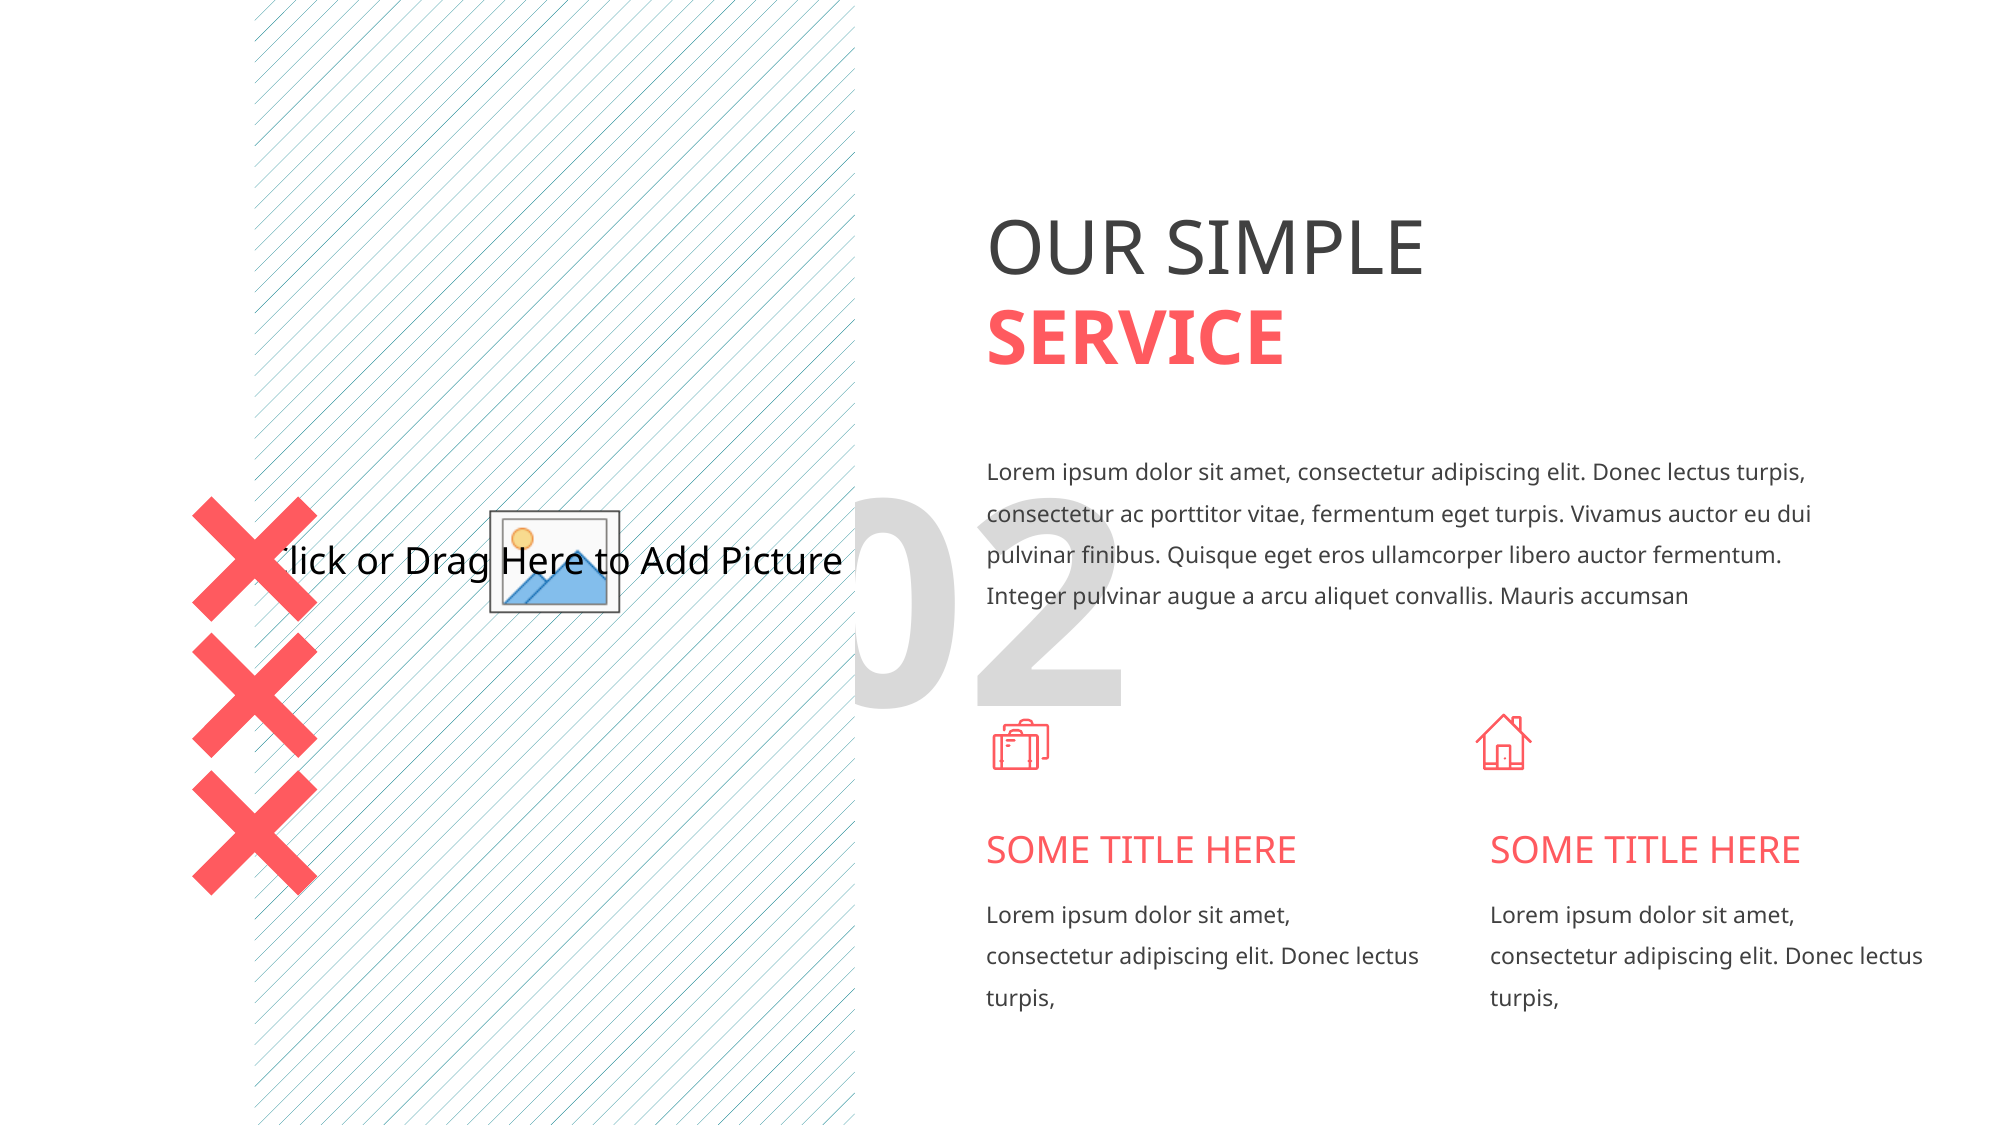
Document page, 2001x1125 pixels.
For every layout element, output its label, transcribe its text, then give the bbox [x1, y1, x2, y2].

text_box SOME TITLE HERE [1475, 819, 1900, 879]
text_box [179, 484, 330, 908]
text_box OUR SIMPLE SERVICE [971, 191, 1630, 387]
text_box [1475, 713, 1532, 771]
text_box SOME TITLE HERE [971, 819, 1396, 879]
text_box Lorem ipsum dolor sit amet, consectetur adipiscing elit. Donec lectus turpis, [1475, 879, 1944, 1018]
text_box [1002, 718, 1050, 760]
text_box Lorem ipsum dolor sit amet, consectetur adipiscing elit. Donec lectus turpis, [971, 879, 1439, 1018]
picture [254, 0, 855, 1125]
text_box [992, 728, 1039, 770]
text_box Lorem ipsum dolor sit amet, consectetur adipiscing elit. Donec lectus turpis, consectetur ac porttitor vitae, fermentum eget turpis. Vivamus auctor eu dui pulvinar finibus. Quisque eget eros ullamcorper libero auctor fermentum. Integer pulvinar augue a arcu aliquet convallis. Mauris accumsan [971, 436, 1858, 617]
text_box 02 [855, 411, 1446, 772]
